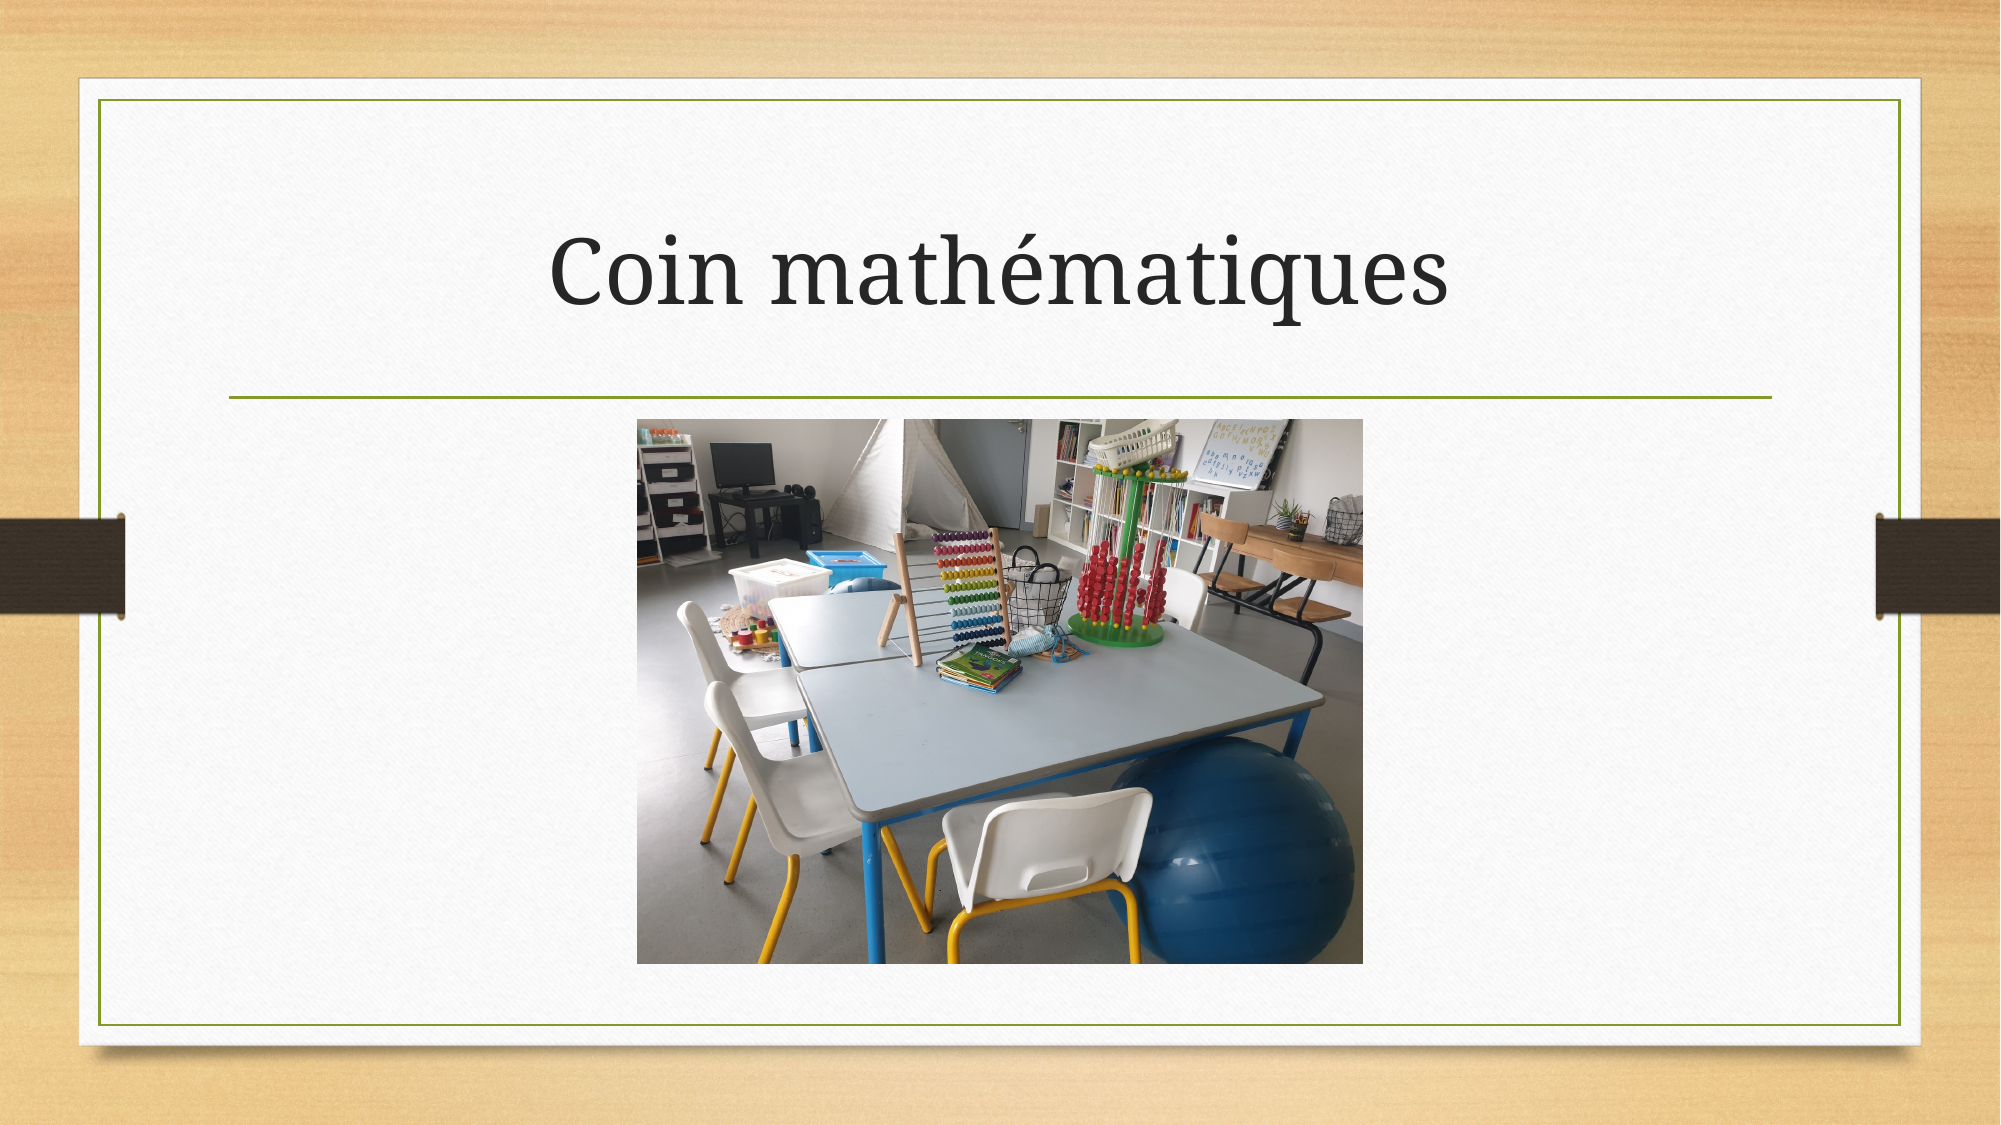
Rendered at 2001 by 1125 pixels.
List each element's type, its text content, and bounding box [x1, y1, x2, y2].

title Coin mathématiques [212, 161, 1788, 375]
picture [0, 0, 2001, 1125]
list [636, 419, 1364, 964]
